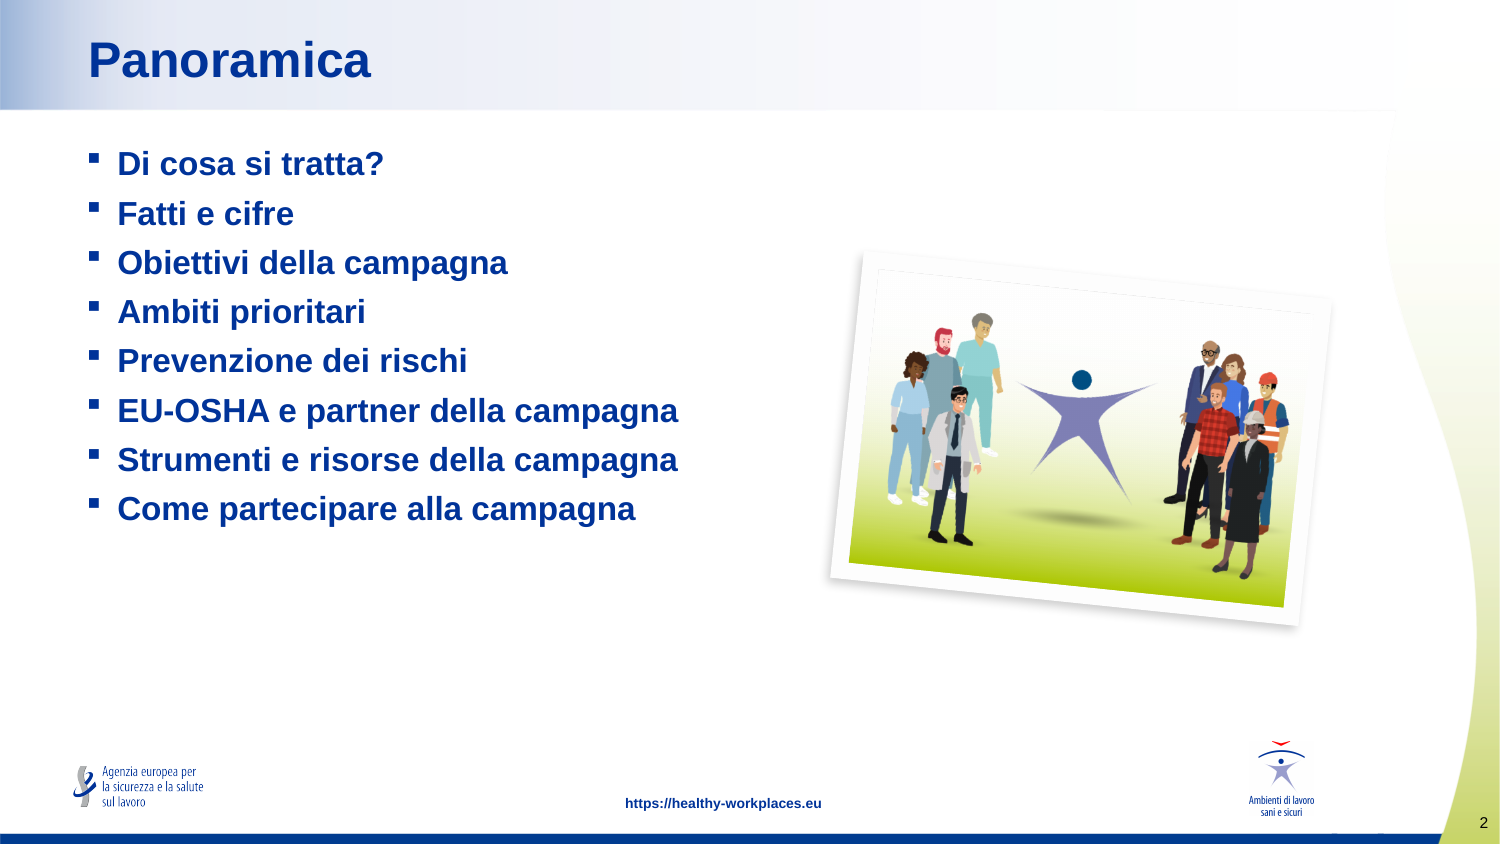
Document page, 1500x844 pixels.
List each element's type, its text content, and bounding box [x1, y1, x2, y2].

text_box Panoramica [88, 27, 1314, 88]
list Di cosa si tratta? Fatti e cifre Obiettivi della campagna Ambiti prioritari Prevenzione dei rischi EU-OSHA e partner della campagna Strumenti e risorse della campagna Come partecipare alla campagna [86, 142, 1023, 617]
picture [0, 0, 1500, 844]
